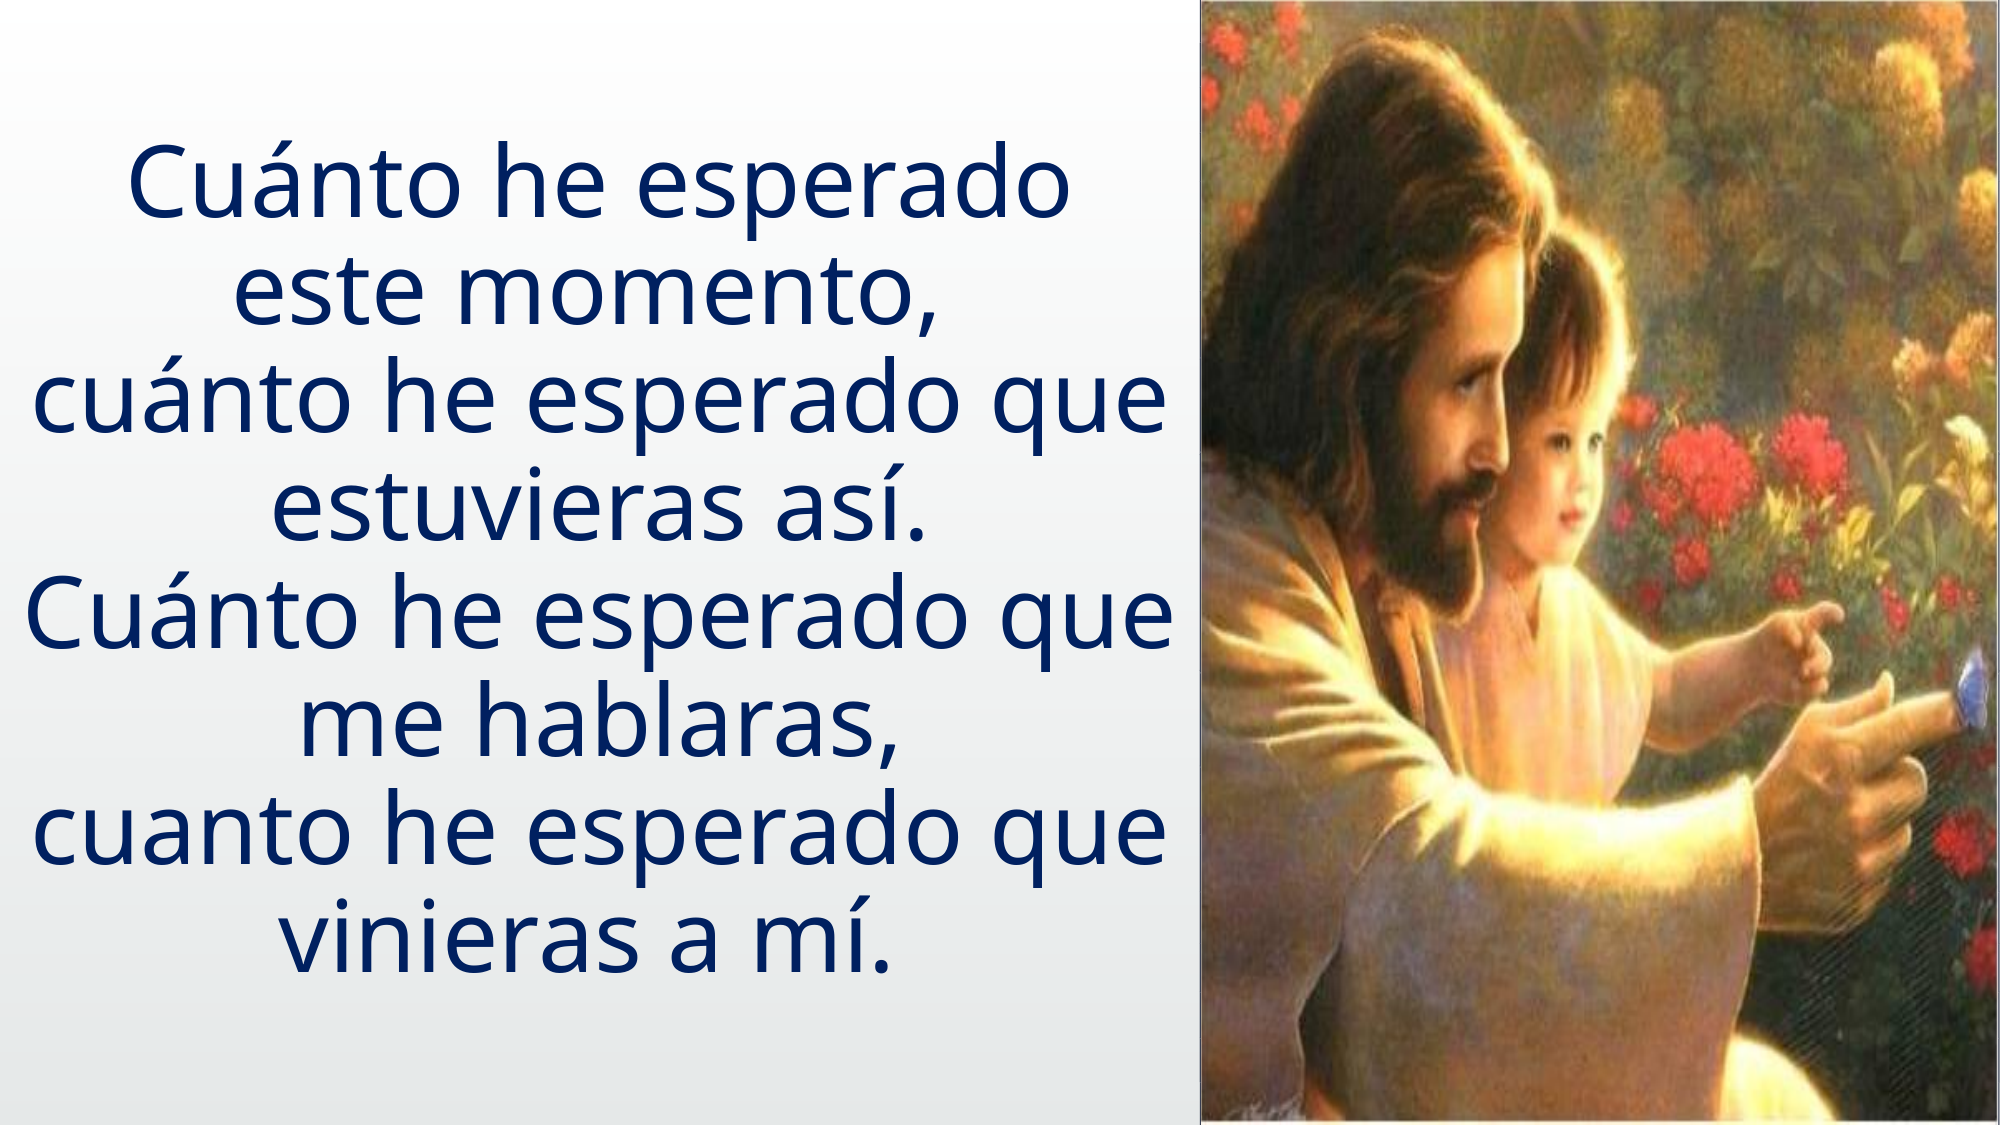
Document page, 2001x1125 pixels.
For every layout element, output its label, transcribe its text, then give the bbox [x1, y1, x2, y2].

picture [1200, 0, 1999, 1125]
title Cuánto he esperado este momento, cuánto he esperado que estuvieras así. Cuánto he esperado que me hablaras, cuanto he esperado que vinieras a mí. [0, 0, 1200, 1125]
